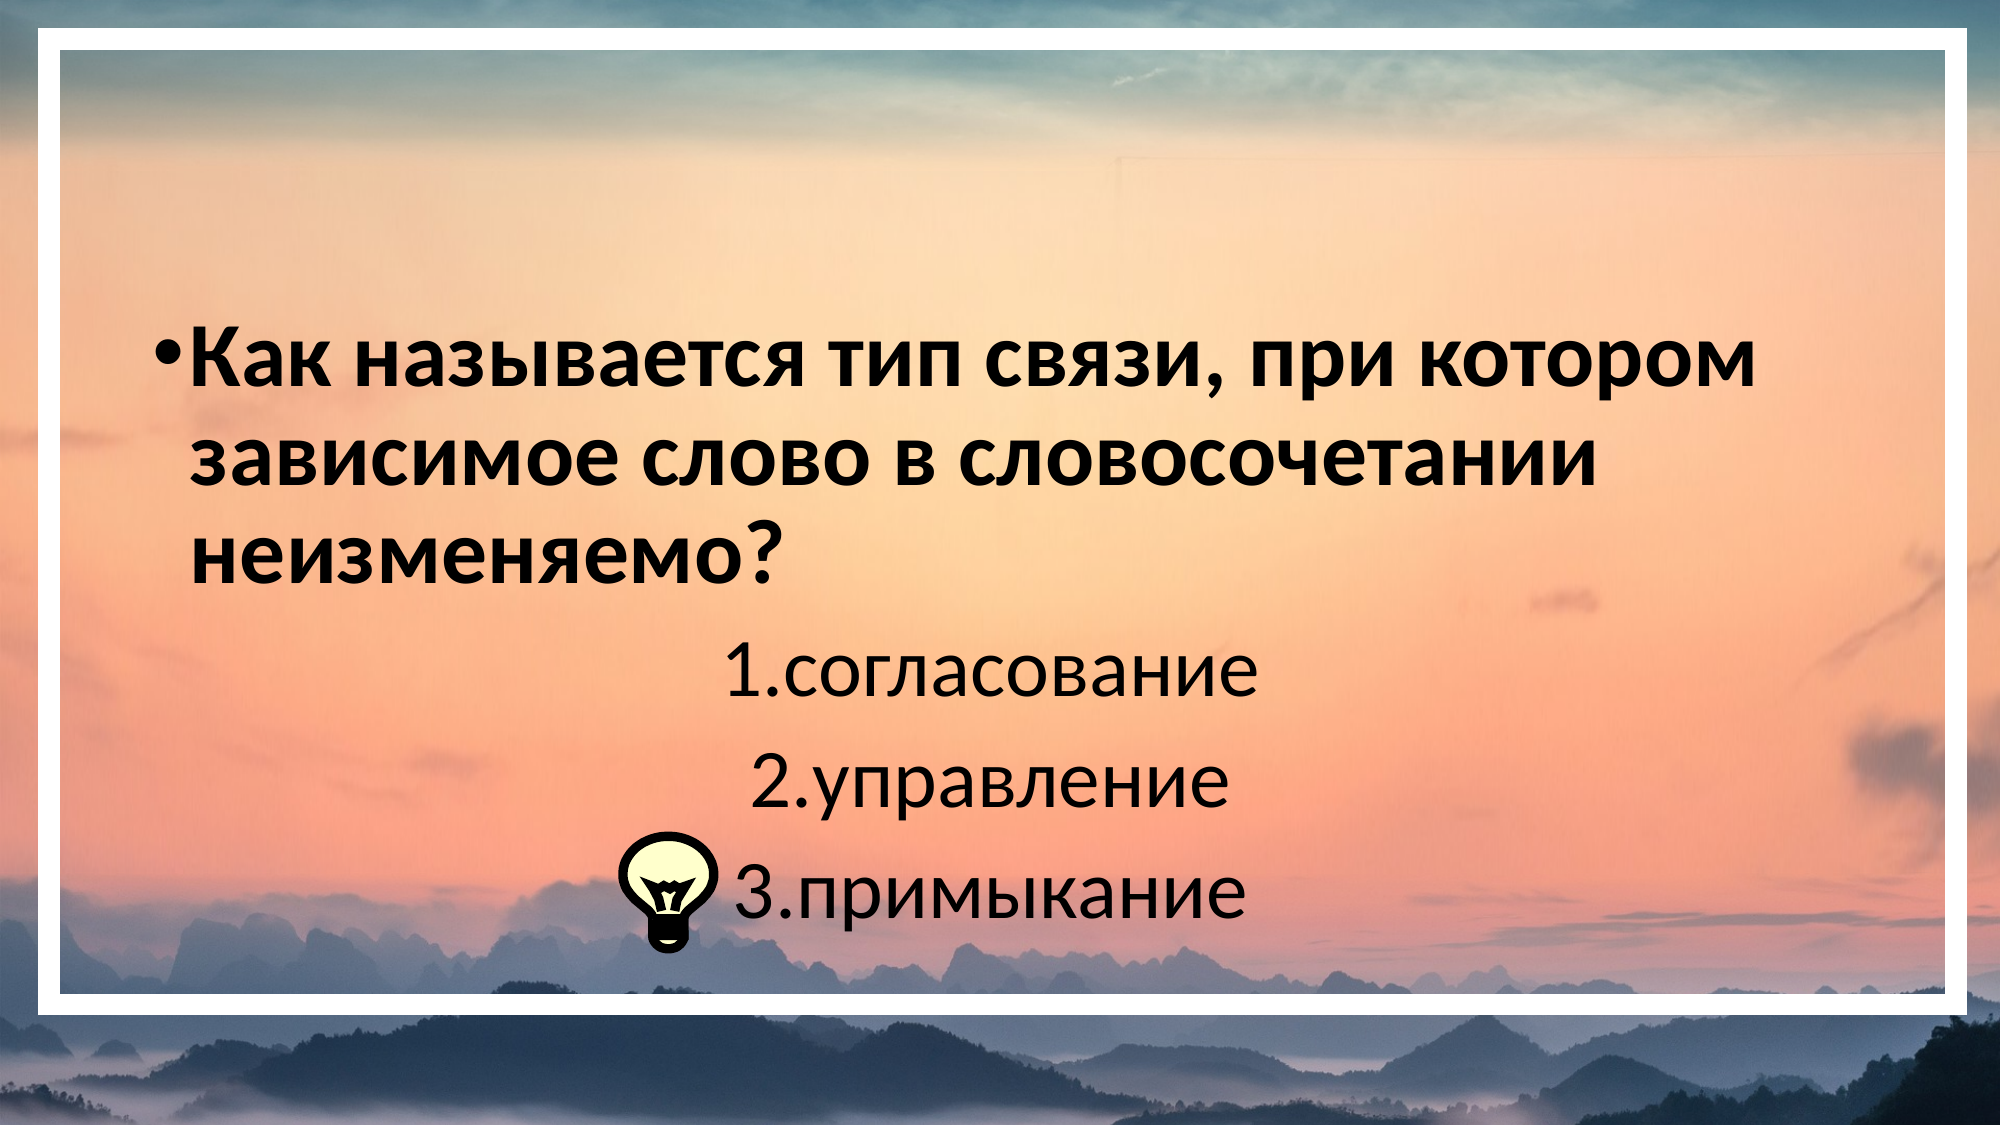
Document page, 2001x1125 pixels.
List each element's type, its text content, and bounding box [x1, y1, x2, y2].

list Как называется тип связи, при котором зависимое слово в словосочетании неизменяемо? 1.согласование 2.управление 3.примыкание [137, 299, 1863, 1014]
text_box [622, 836, 714, 949]
picture [0, 0, 2000, 1125]
